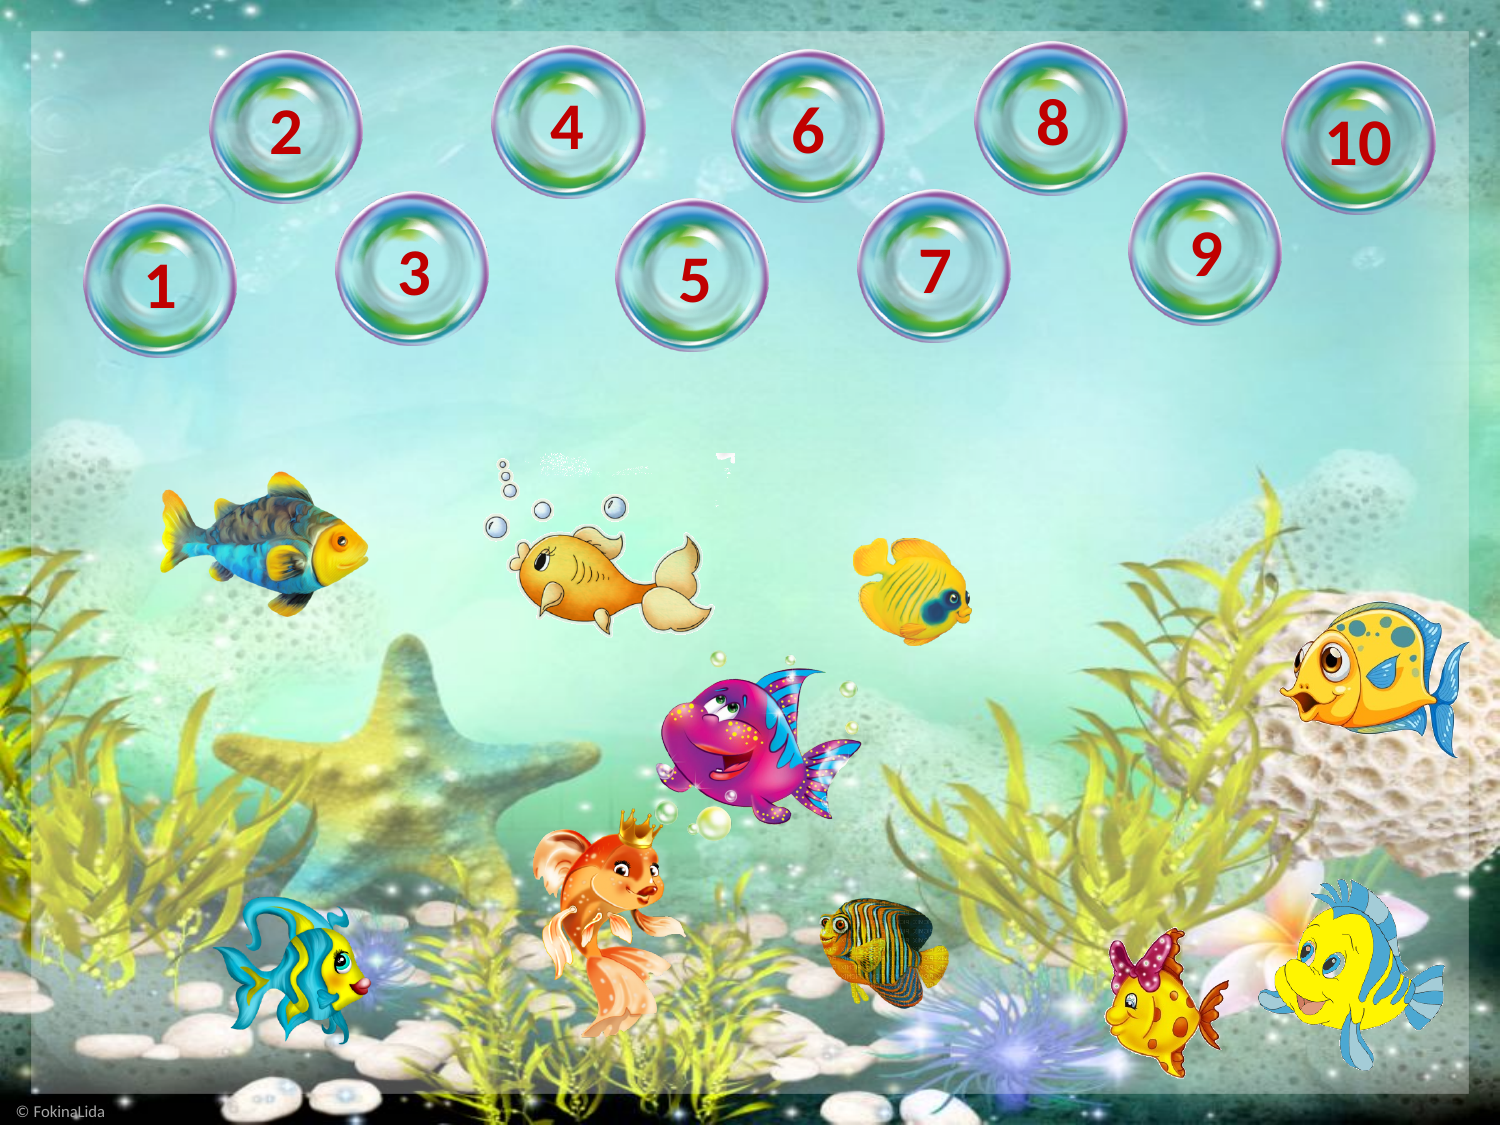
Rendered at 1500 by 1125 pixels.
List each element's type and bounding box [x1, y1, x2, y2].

text_box [82, 203, 237, 358]
text_box [1127, 172, 1282, 327]
text_box [209, 50, 364, 205]
text_box [857, 189, 1012, 344]
text_box [731, 48, 886, 203]
text_box [1281, 61, 1436, 216]
text_box [614, 197, 769, 352]
picture [0, 0, 1500, 1125]
text_box [974, 41, 1129, 196]
text_box [335, 191, 490, 346]
text_box [491, 45, 646, 200]
